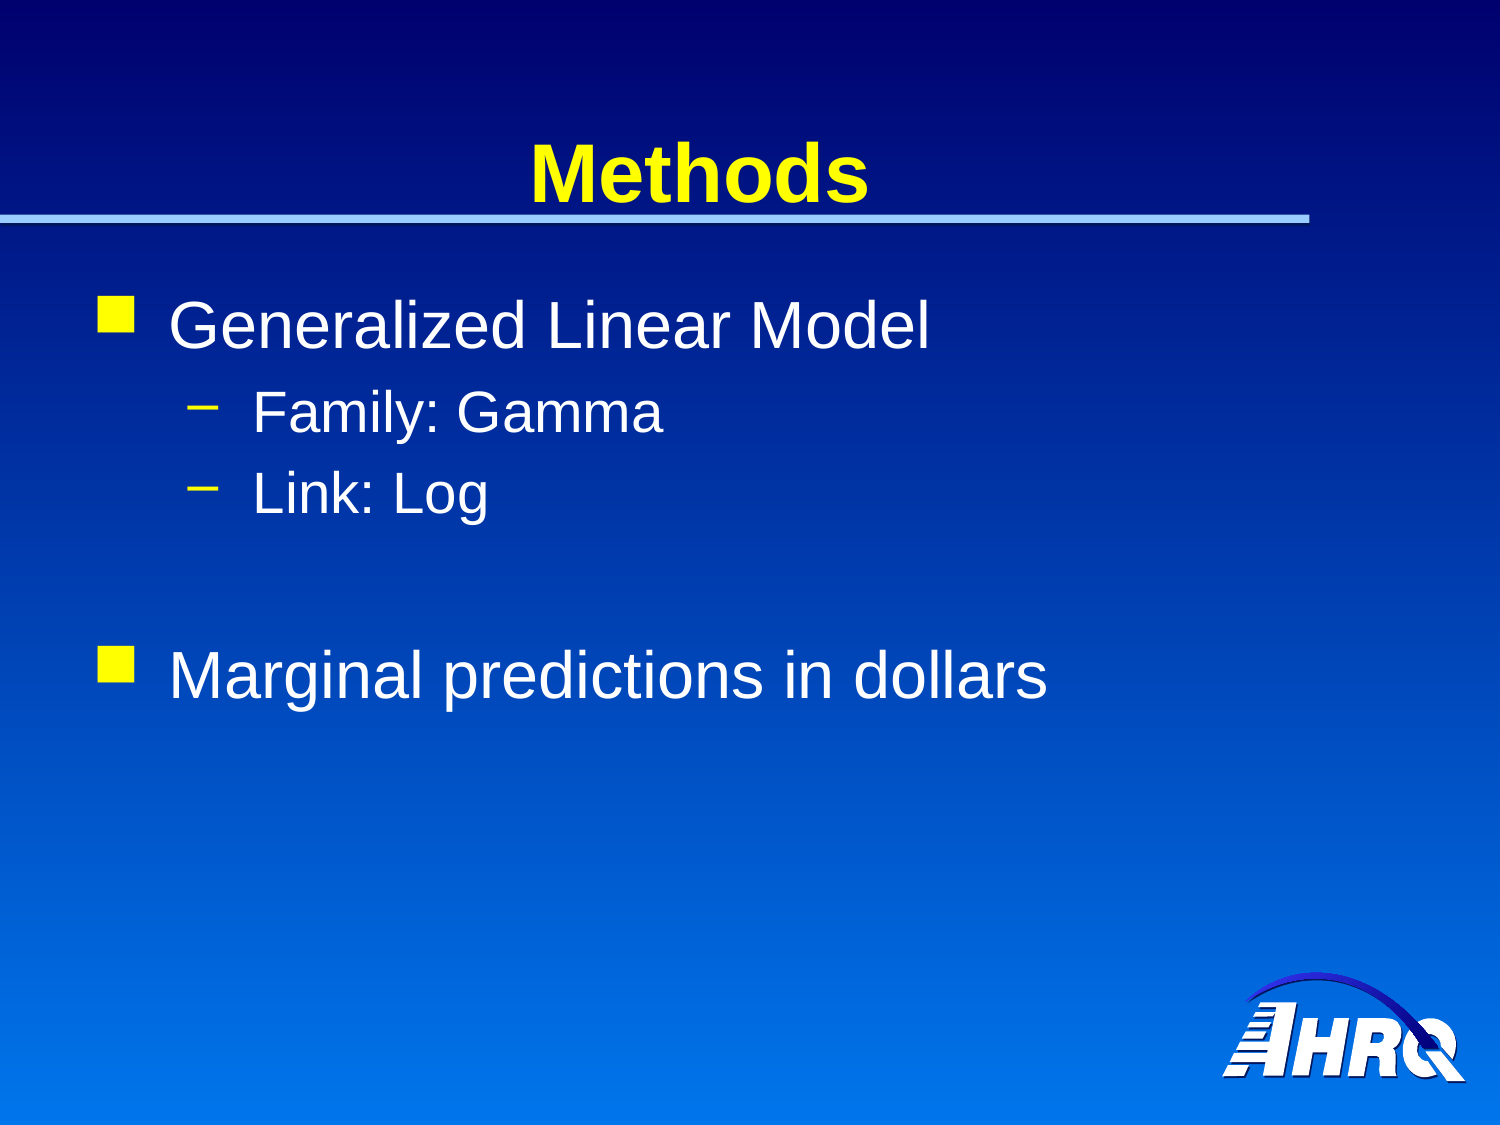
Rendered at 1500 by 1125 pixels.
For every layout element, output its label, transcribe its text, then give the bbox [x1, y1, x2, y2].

title Methods [66, 46, 1334, 229]
list Generalized Linear Model Family: Gamma Link: Log Marginal predictions in dollars [77, 274, 1423, 951]
